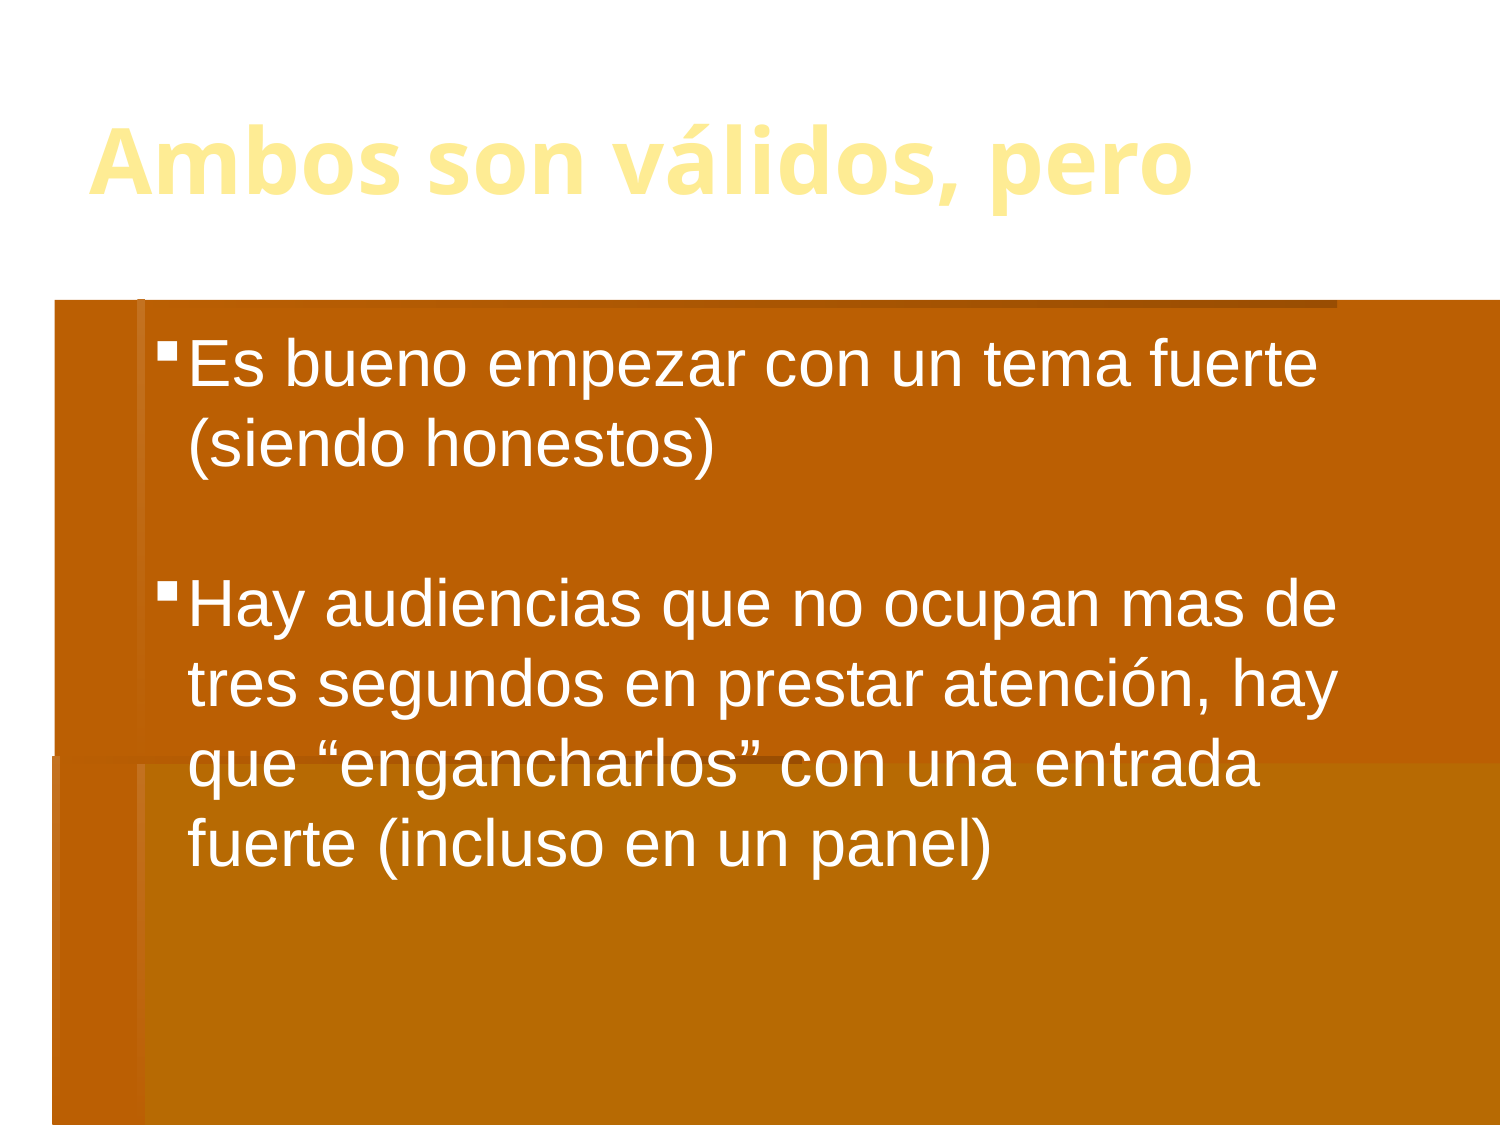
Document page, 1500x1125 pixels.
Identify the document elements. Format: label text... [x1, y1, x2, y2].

text_box Es bueno empezar con un tema fuerte (siendo honestos) Hay audiencias que no ocupan mas de tres segundos en prestar atención, hay que “engancharlos” con una entrada fuerte (incluso en un panel) [137, 312, 1451, 1000]
text_box Ambos son válidos, pero [75, 40, 1451, 275]
